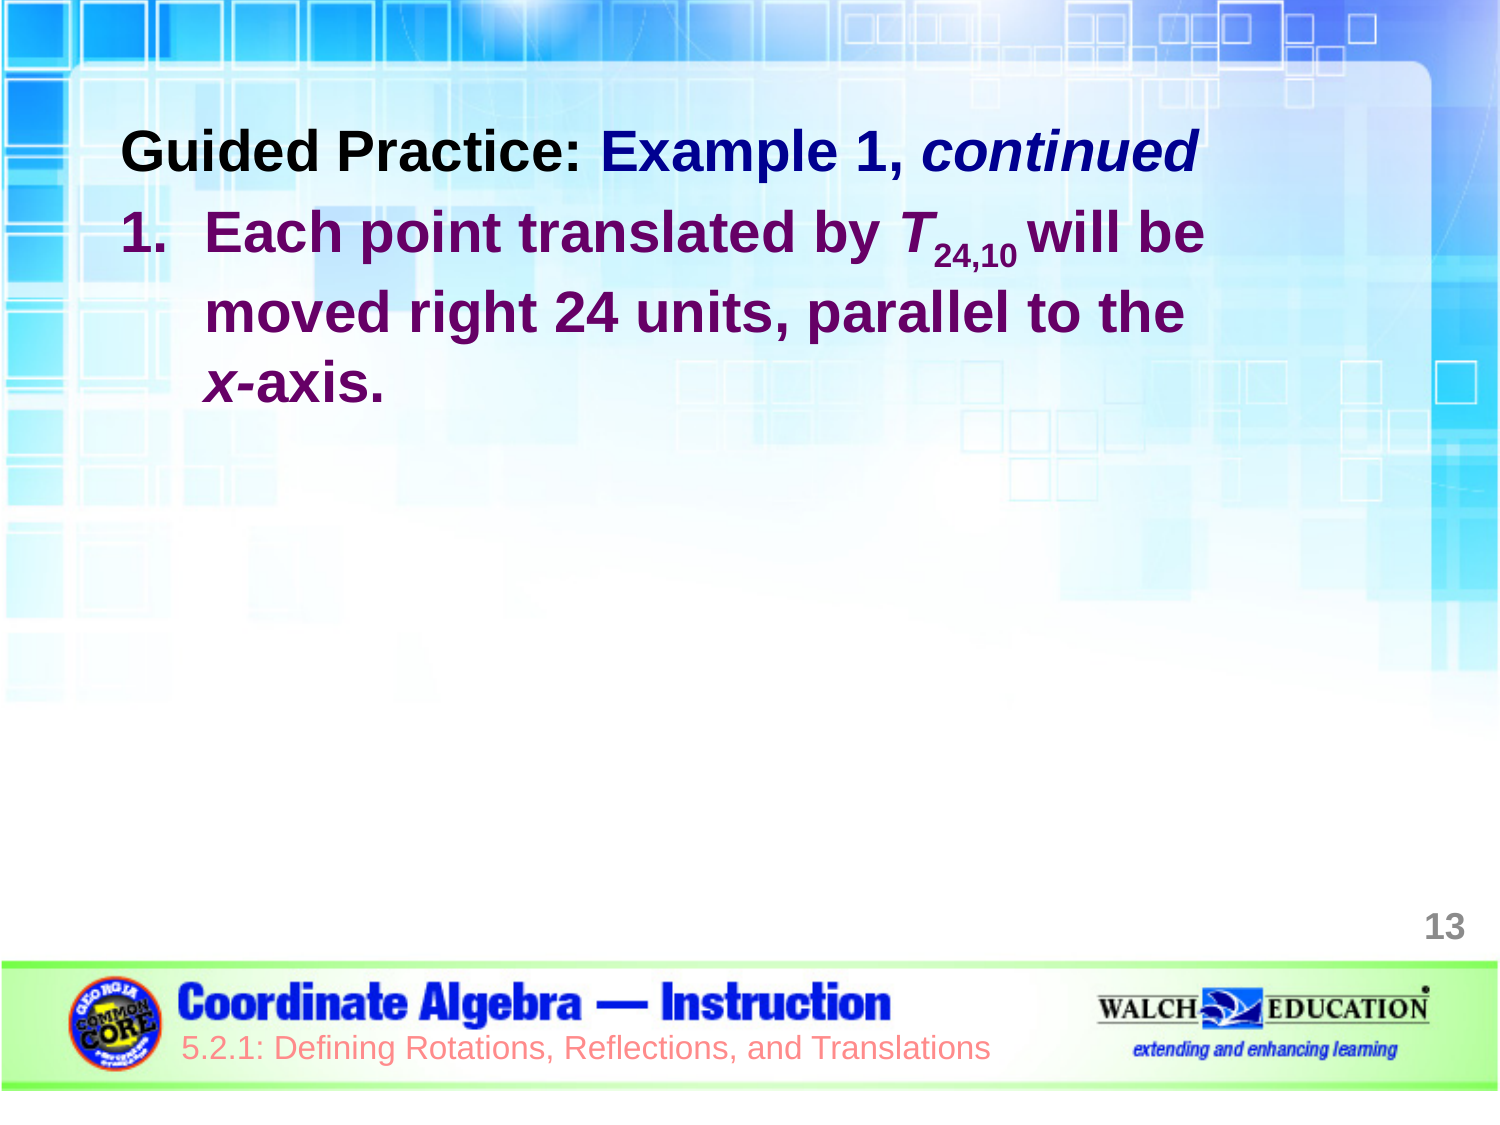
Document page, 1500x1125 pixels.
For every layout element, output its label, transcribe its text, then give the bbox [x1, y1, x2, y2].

picture [1, 0, 1500, 1091]
subtitle Guided Practice: Example 1, continued Each point translated by T24,10 will be moved right 24 units, parallel to the x-axis. [105, 105, 1394, 925]
slide_number 13 [1361, 901, 1481, 949]
footer 5.2.1: Defining Rotations, Reflections, and Translations [166, 1024, 1080, 1069]
